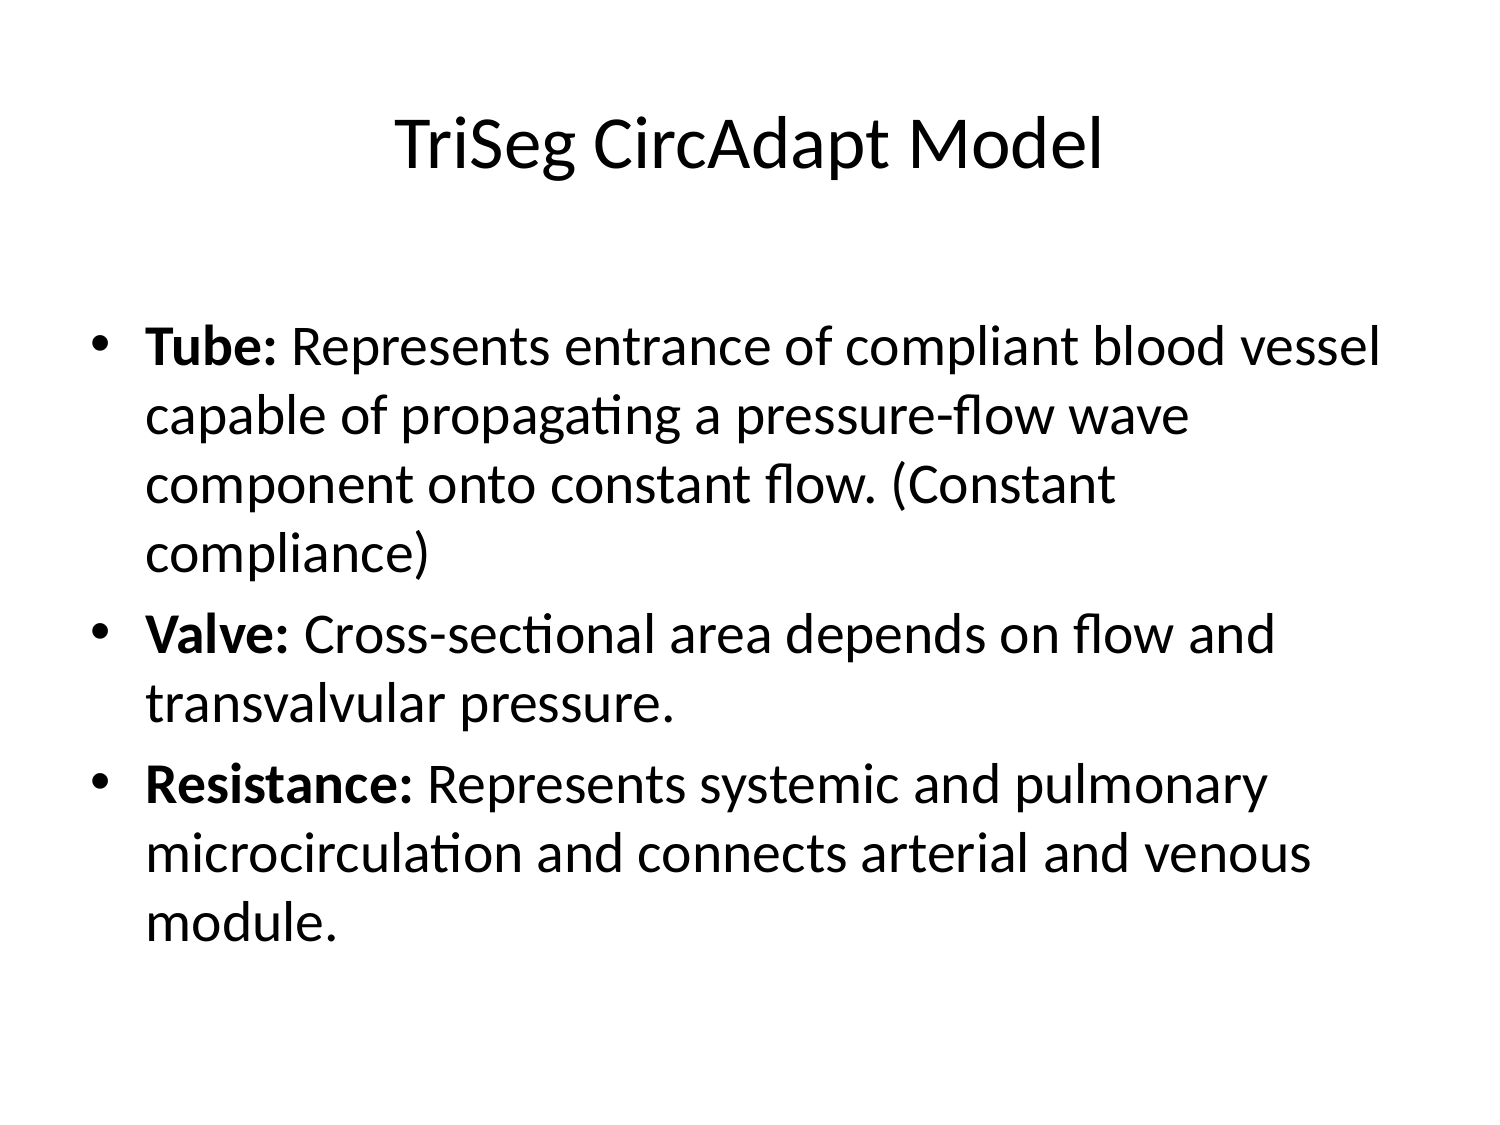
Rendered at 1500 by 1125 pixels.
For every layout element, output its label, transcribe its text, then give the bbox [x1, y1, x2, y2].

title TriSeg CircAdapt Model [75, 45, 1425, 233]
list Tube: Represents entrance of compliant blood vessel capable of propagating a pressure-flow wave component onto constant flow. (Constant compliance) Valve: Cross-sectional area depends on flow and transvalvular pressure. Resistance: Represents systemic and pulmonary microcirculation and connects arterial and venous module. [75, 299, 1425, 963]
